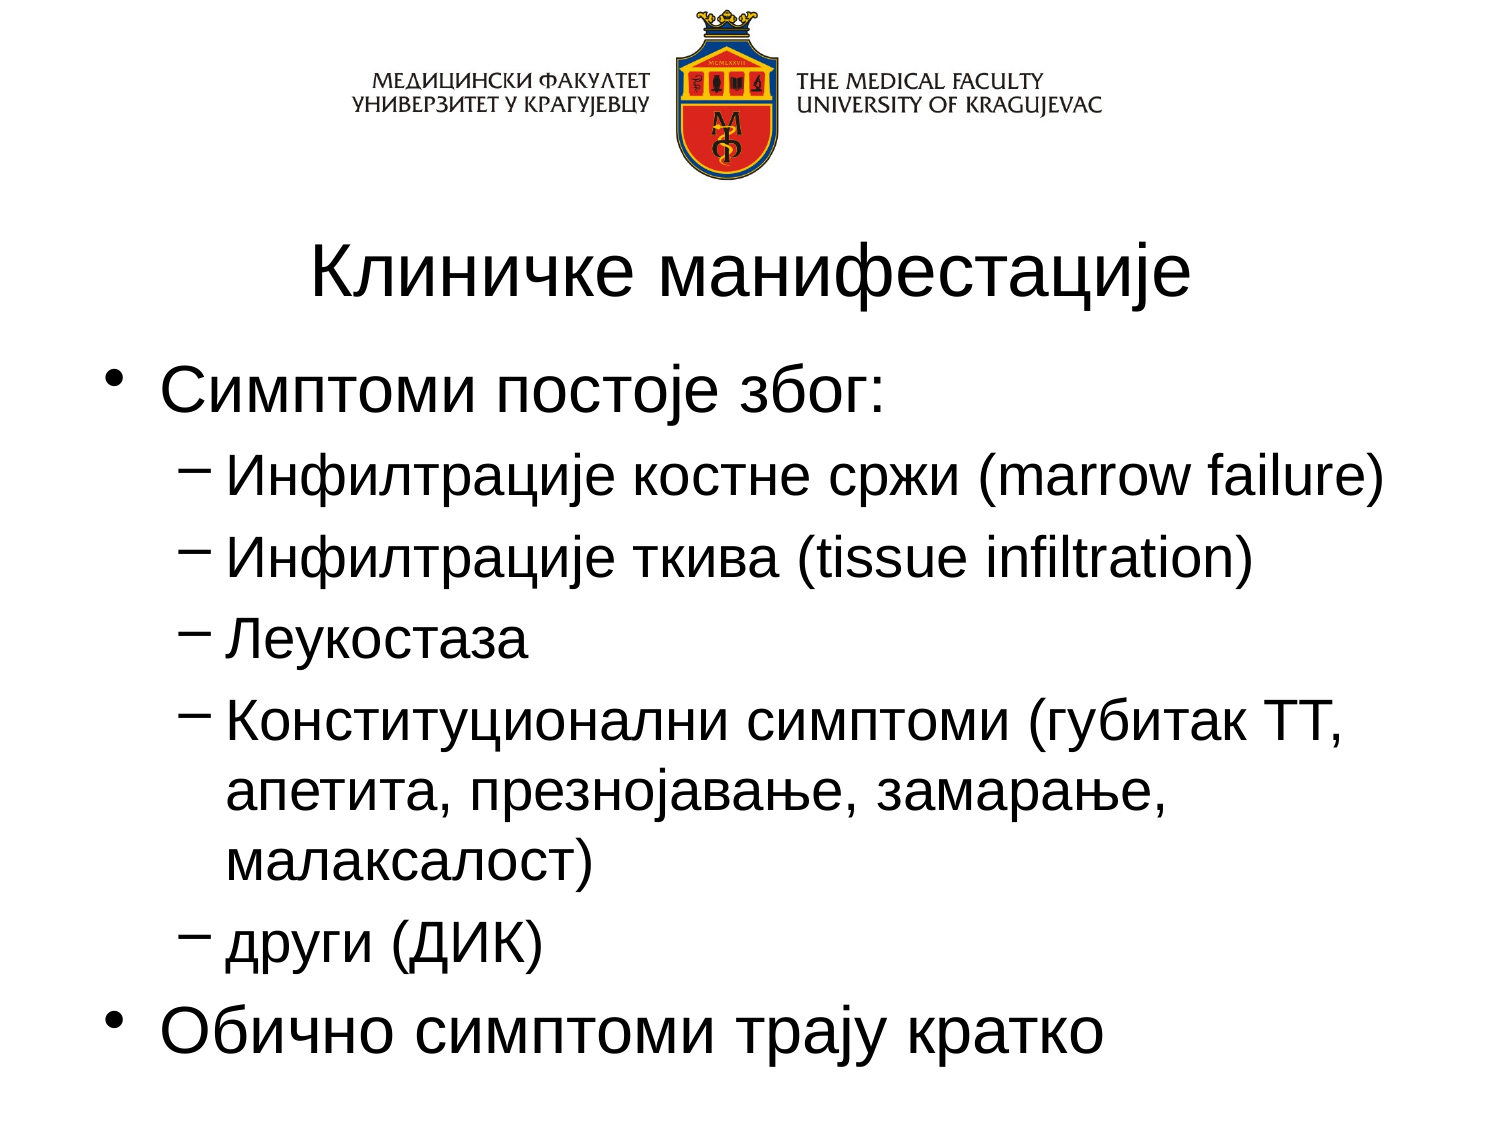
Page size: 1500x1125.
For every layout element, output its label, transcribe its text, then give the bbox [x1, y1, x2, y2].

list Симптоми постоје због: Инфилтрације костне сржи (marrow failure) Инфилтрације ткива (tissue infiltration) Леукостаза Конституционални симптоми (губитак ТТ, апетита, презнојавање, замарање, малаксалост) други (ДИК) Обично симптоми трају кратко [88, 337, 1439, 1081]
picture [328, 0, 1125, 172]
title Клиничке манифестације [76, 172, 1428, 361]
